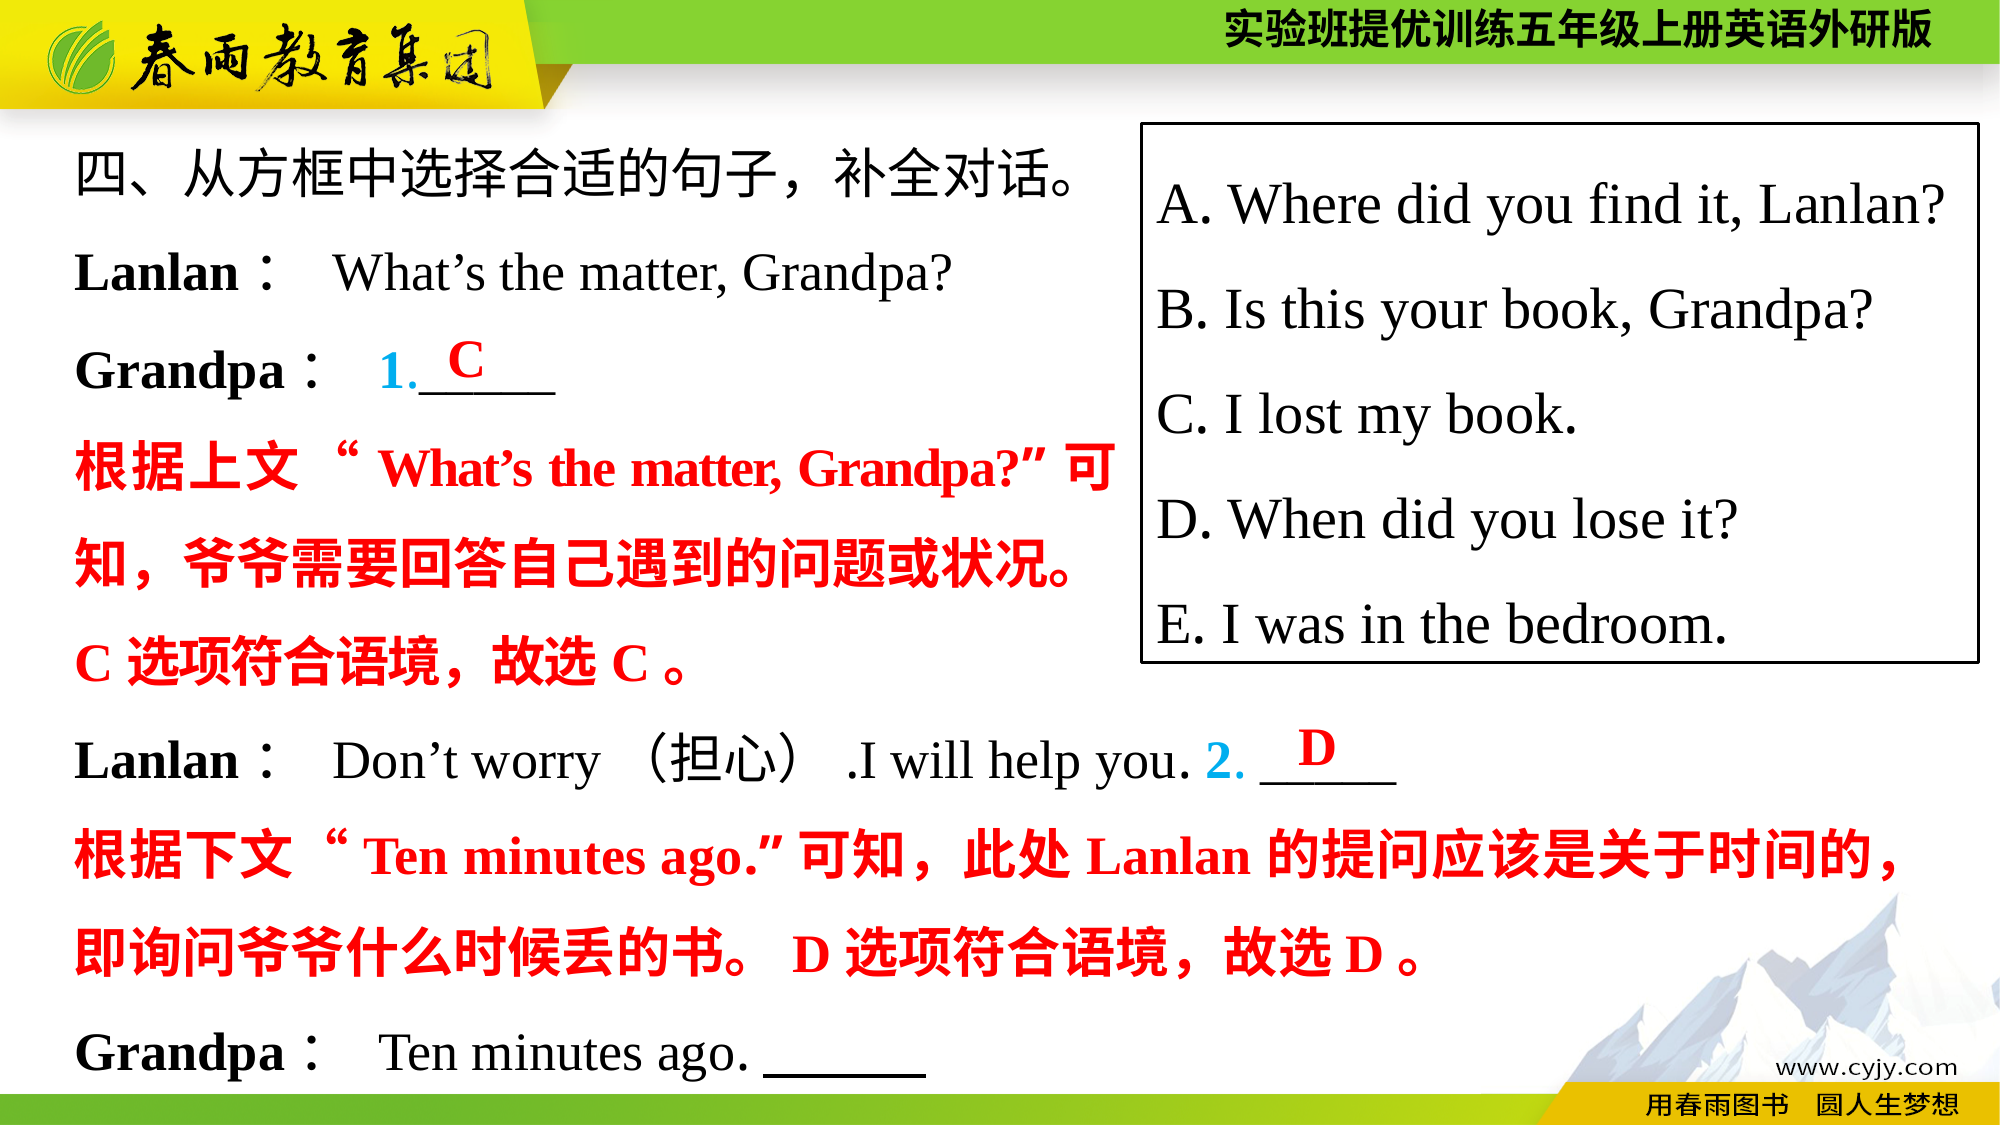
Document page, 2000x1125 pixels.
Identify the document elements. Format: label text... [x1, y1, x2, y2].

text_box A. Where did you find it, Lanlan? B. Is this your book, Grandpa? C. I lost my book. D. When did you lose it? E. I was in the bedroom. [1141, 123, 1979, 663]
text_box 根据上文“What’s the matter, Grandpa?”可知，爷爷需要回答自己遇到的问题或状况。C选项符合语境，故选C。 [59, 392, 1132, 700]
list 四、从方框中选择合适的句子，补全对话。 Lanlan： What’s the matter, Grandpa? Grandpa： 1._____ Lanlan： Don’t worry（担心）.I will help you. 2. _____ Grandpa： Ten minutes ago. [59, 991, 1944, 1087]
picture [0, 0, 2000, 1125]
text_box D [1283, 703, 1353, 780]
text_box 根据下文“Ten minutes ago.”可知，此处Lanlan的提问应该是关于时间的，即询问爷爷什么时候丢的书。D选项符合语境，故选D。 [59, 780, 1944, 991]
list 四、从方框中选择合适的句子，补全对话。 Lanlan： What’s the matter, Grandpa? Grandpa： 1._____ Lanlan： Don’t worry（担心）.I will help you. 2. _____ Grandpa： Ten minutes ago. [59, 99, 1944, 780]
text_box C [433, 316, 503, 392]
